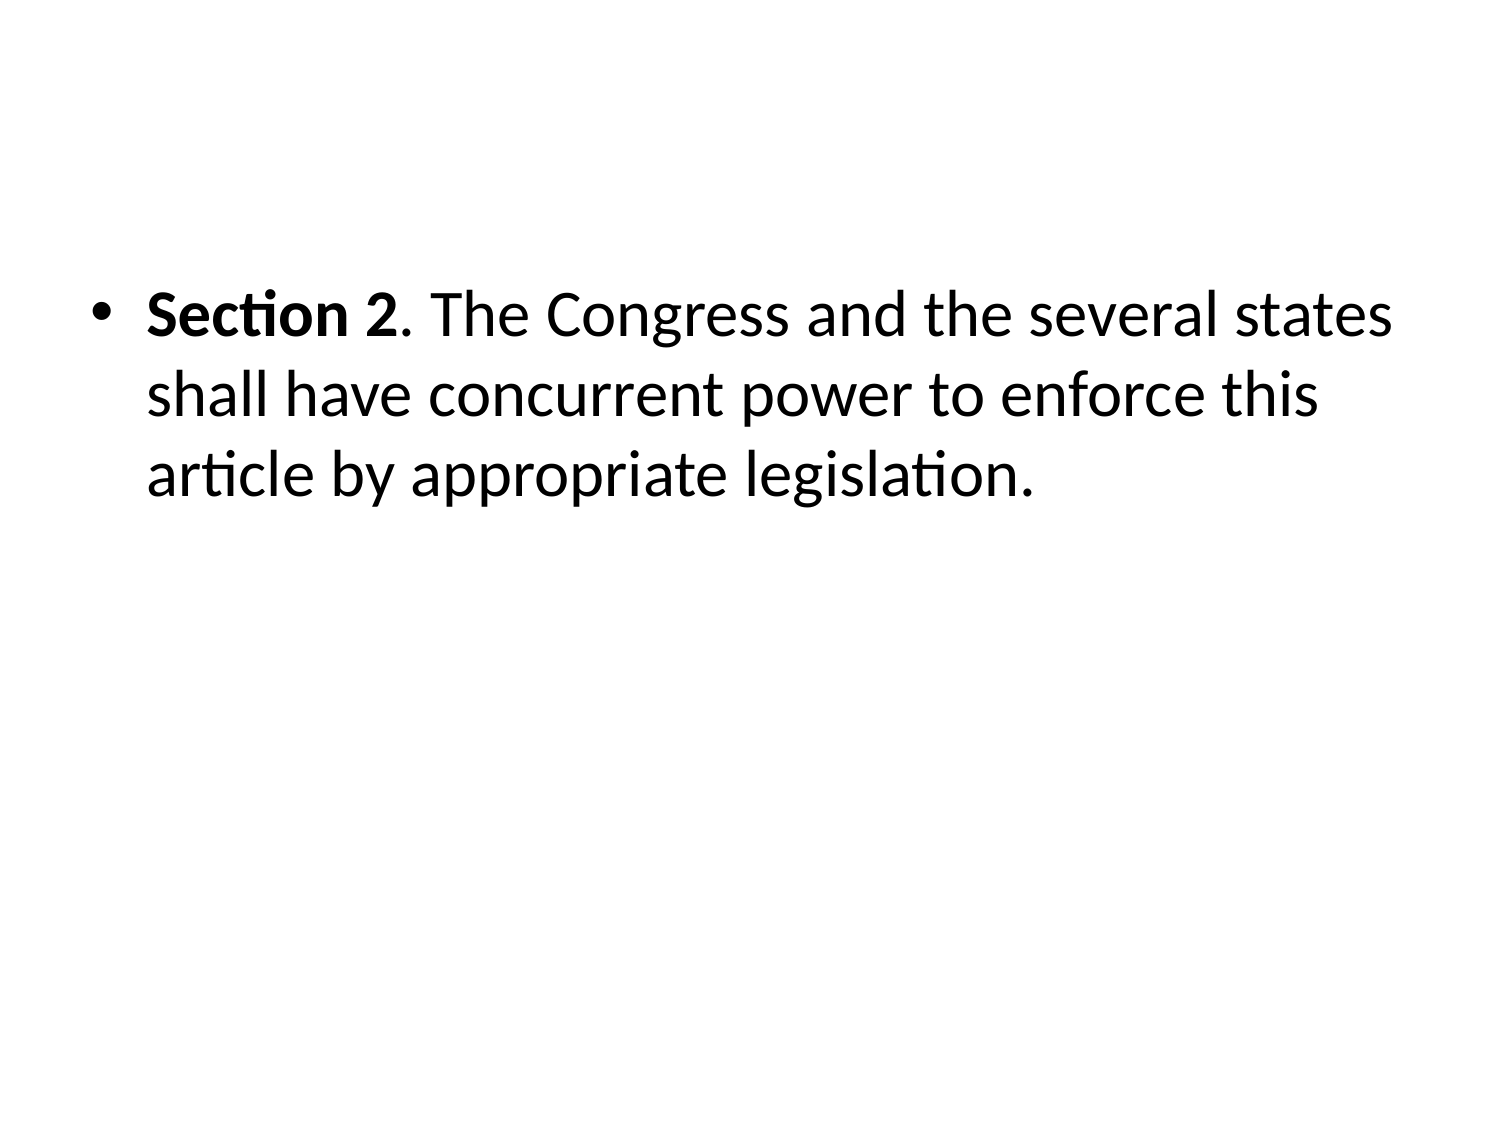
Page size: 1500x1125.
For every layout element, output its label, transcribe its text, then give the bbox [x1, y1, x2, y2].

list Section 2. The Congress and the several states shall have concurrent power to enforce this article by appropriate legislation. [75, 262, 1425, 1005]
